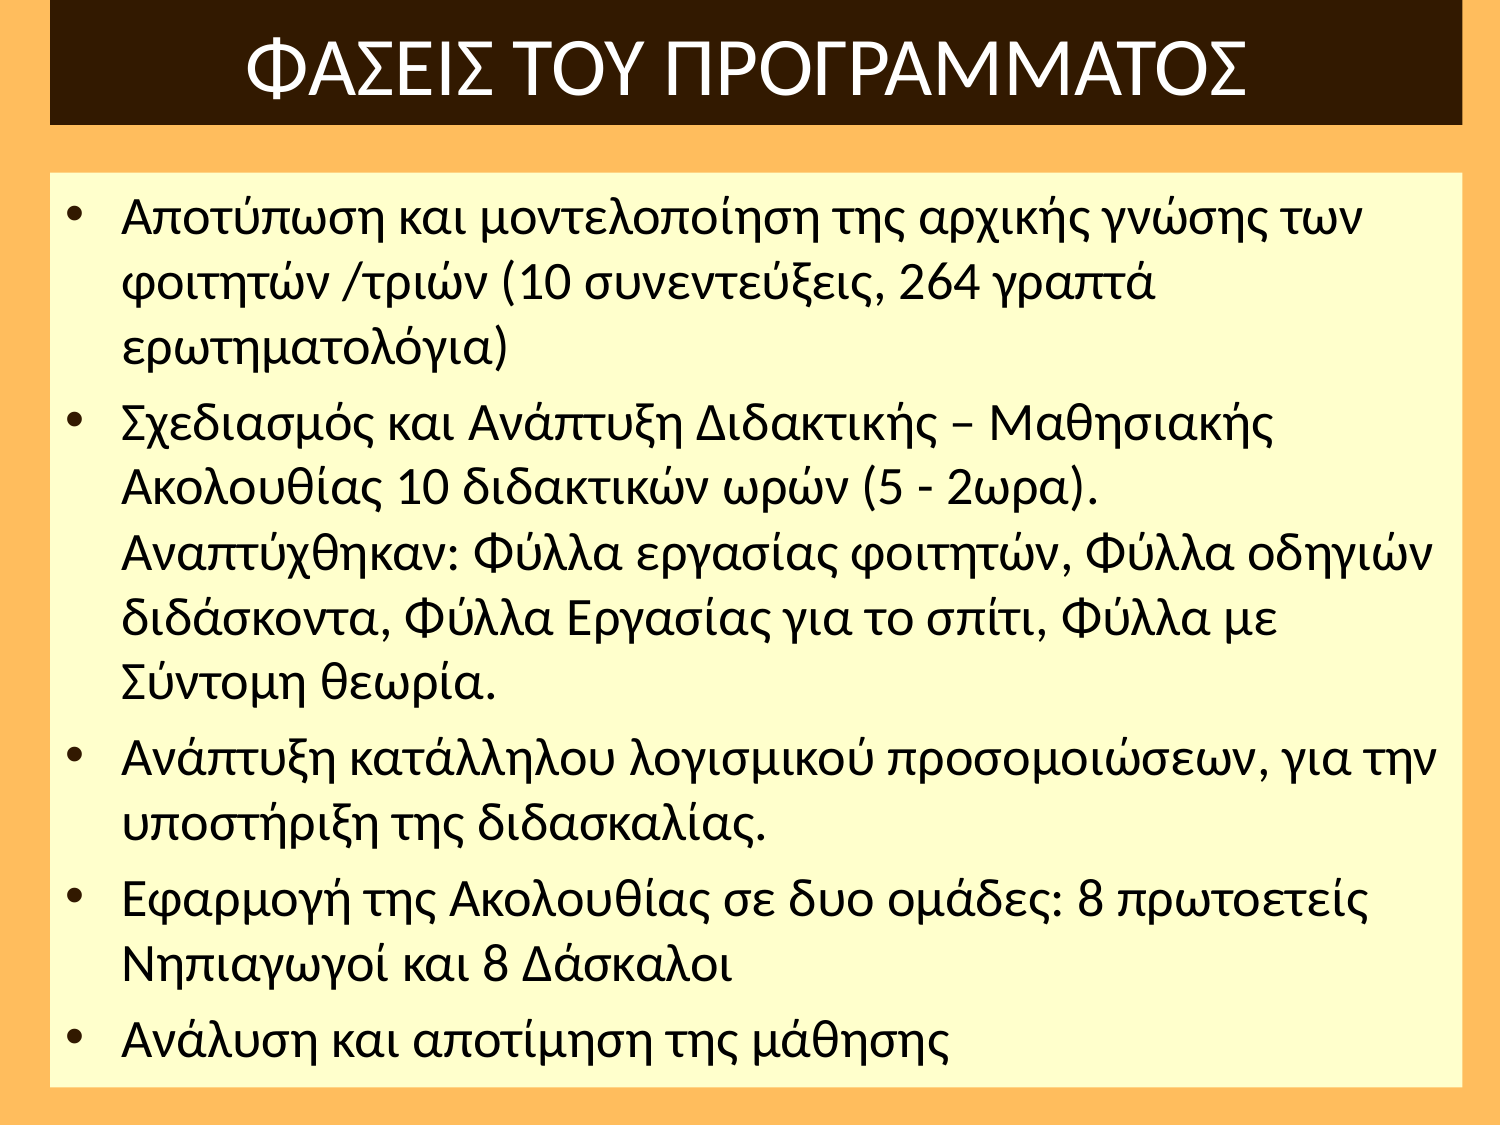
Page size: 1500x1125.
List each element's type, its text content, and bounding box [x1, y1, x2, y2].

list Αποτύπωση και μοντελοποίηση της αρχικής γνώσης των φοιτητών /τριών (10 συνεντεύξεις, 264 γραπτά ερωτηματολόγια) Σχεδιασμός και Ανάπτυξη Διδακτικής – Μαθησιακής Ακολουθίας 10 διδακτικών ωρών (5 - 2ωρα). Αναπτύχθηκαν: Φύλλα εργασίας φοιτητών, Φύλλα οδηγιών διδάσκοντα, Φύλλα Εργασίας για το σπίτι, Φύλλα με Σύντομη θεωρία. Ανάπτυξη κατάλληλου λογισμικού προσομοιώσεων, για την υποστήριξη της διδασκαλίας. Εφαρμογή της Ακολουθίας σε δυο ομάδες: 8 πρωτοετείς Νηπιαγωγοί και 8 Δάσκαλοι Ανάλυση και αποτίμηση της μάθησης [50, 172, 1463, 1088]
title ΦΑΣΕΙΣ ΤΟΥ ΠΡΟΓΡΑΜΜΑΤΟΣ [50, 0, 1463, 125]
